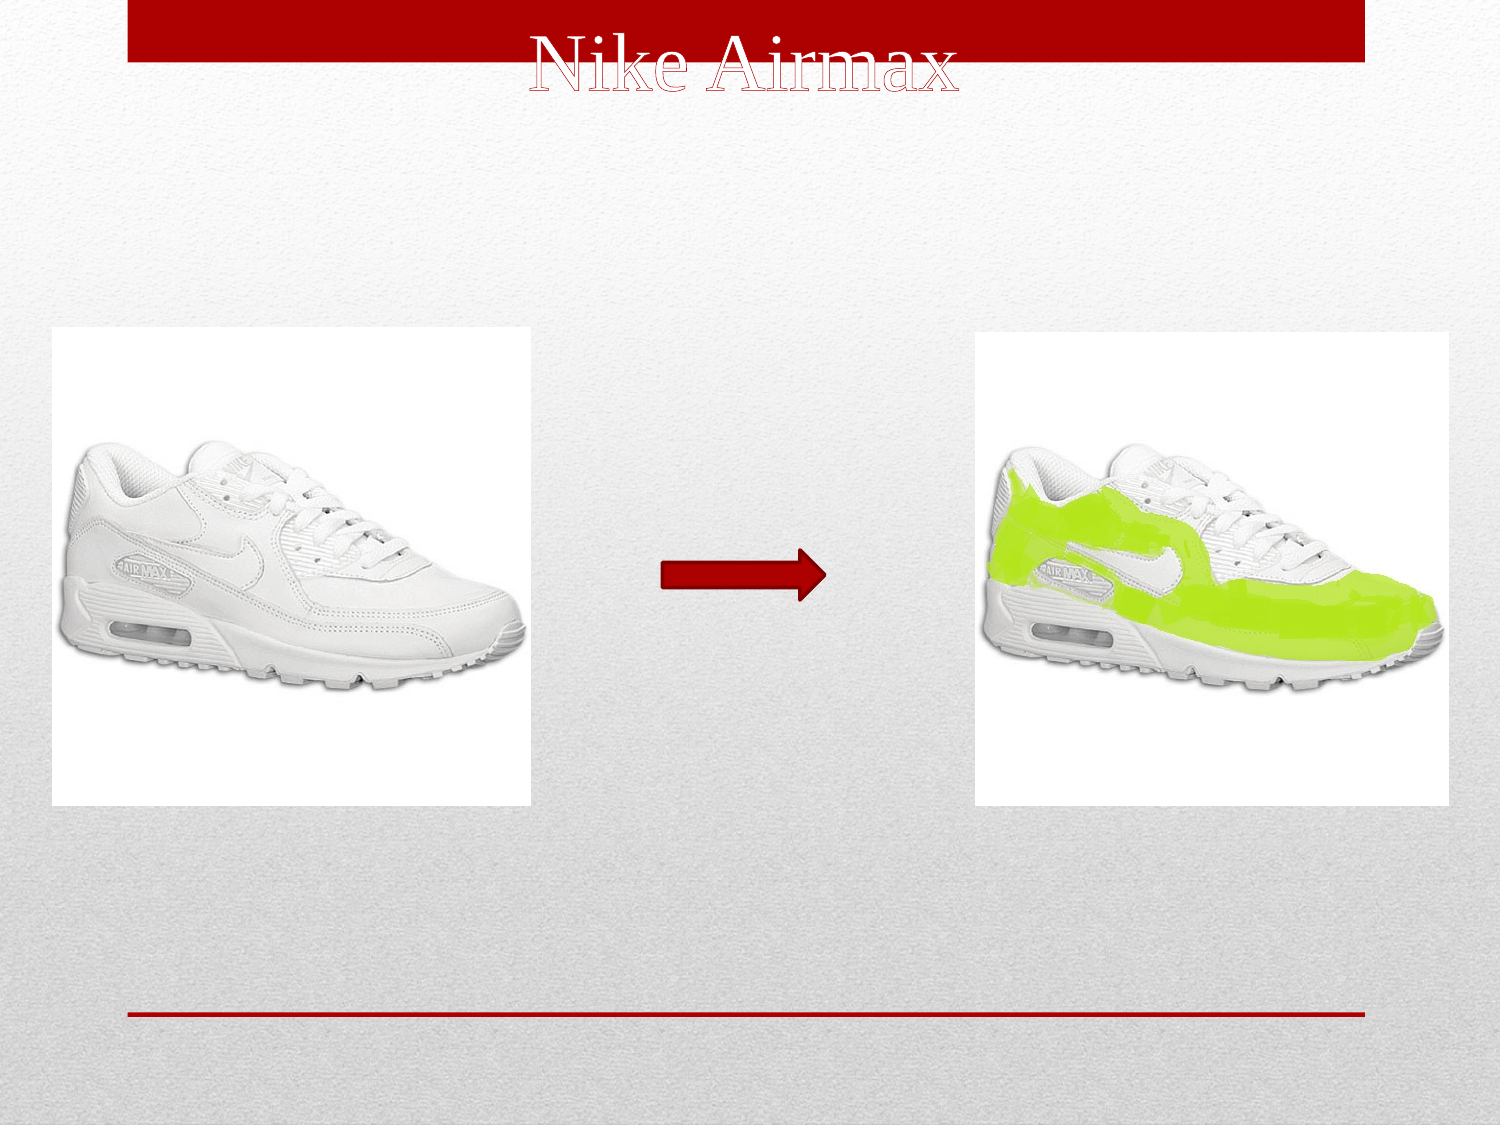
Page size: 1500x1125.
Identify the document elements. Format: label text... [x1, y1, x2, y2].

text_box Nike Airmax [125, 0, 1363, 115]
picture [974, 331, 1450, 807]
text_box [660, 548, 827, 602]
picture [51, 327, 532, 807]
